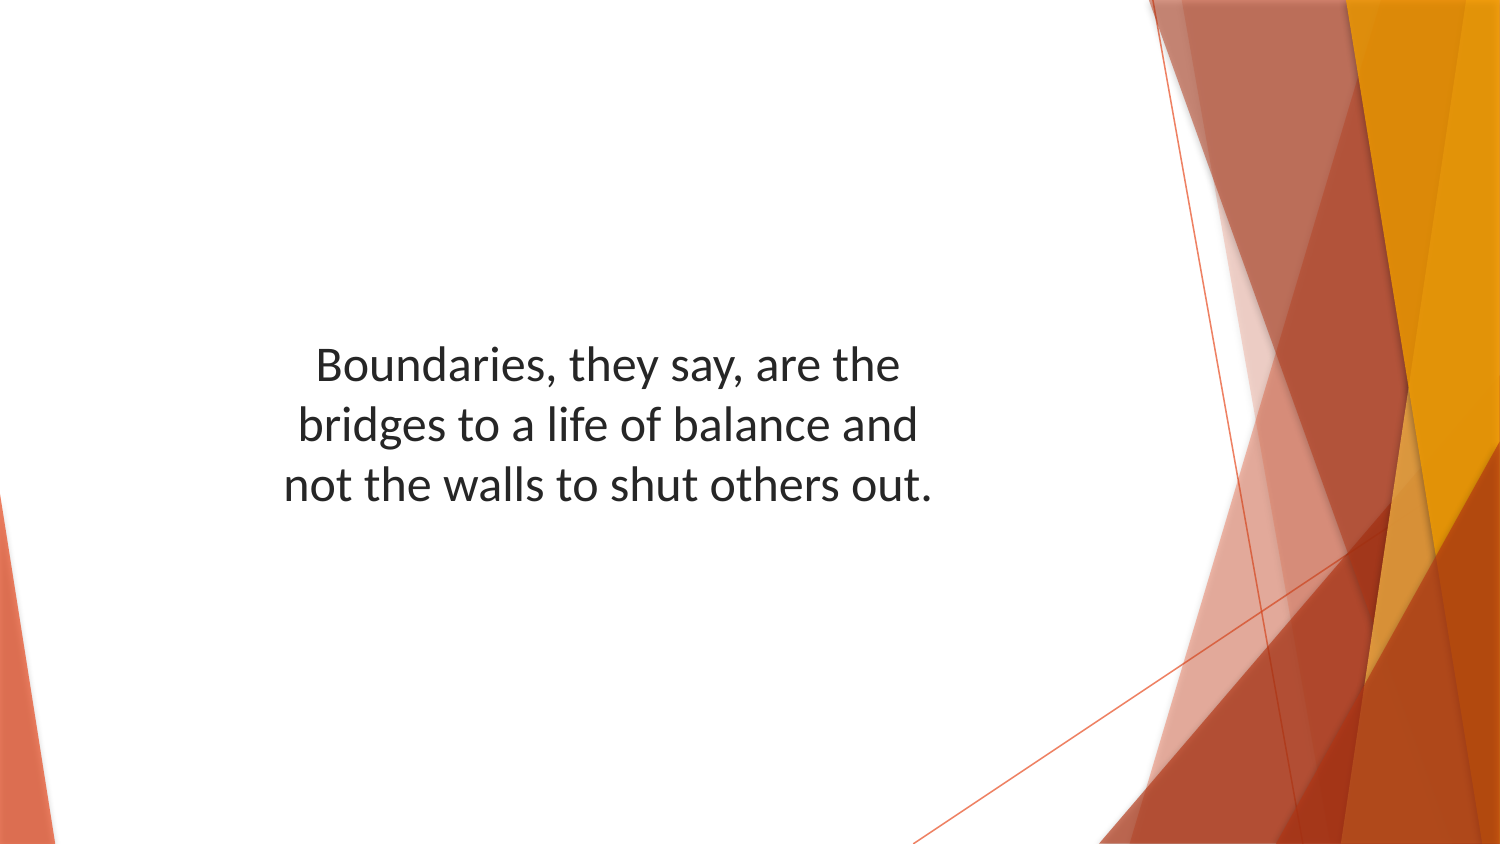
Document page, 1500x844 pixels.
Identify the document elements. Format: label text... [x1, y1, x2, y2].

list Boundaries, they say, are the bridges to a life of balance and not the walls to shut others out. [265, 114, 951, 729]
